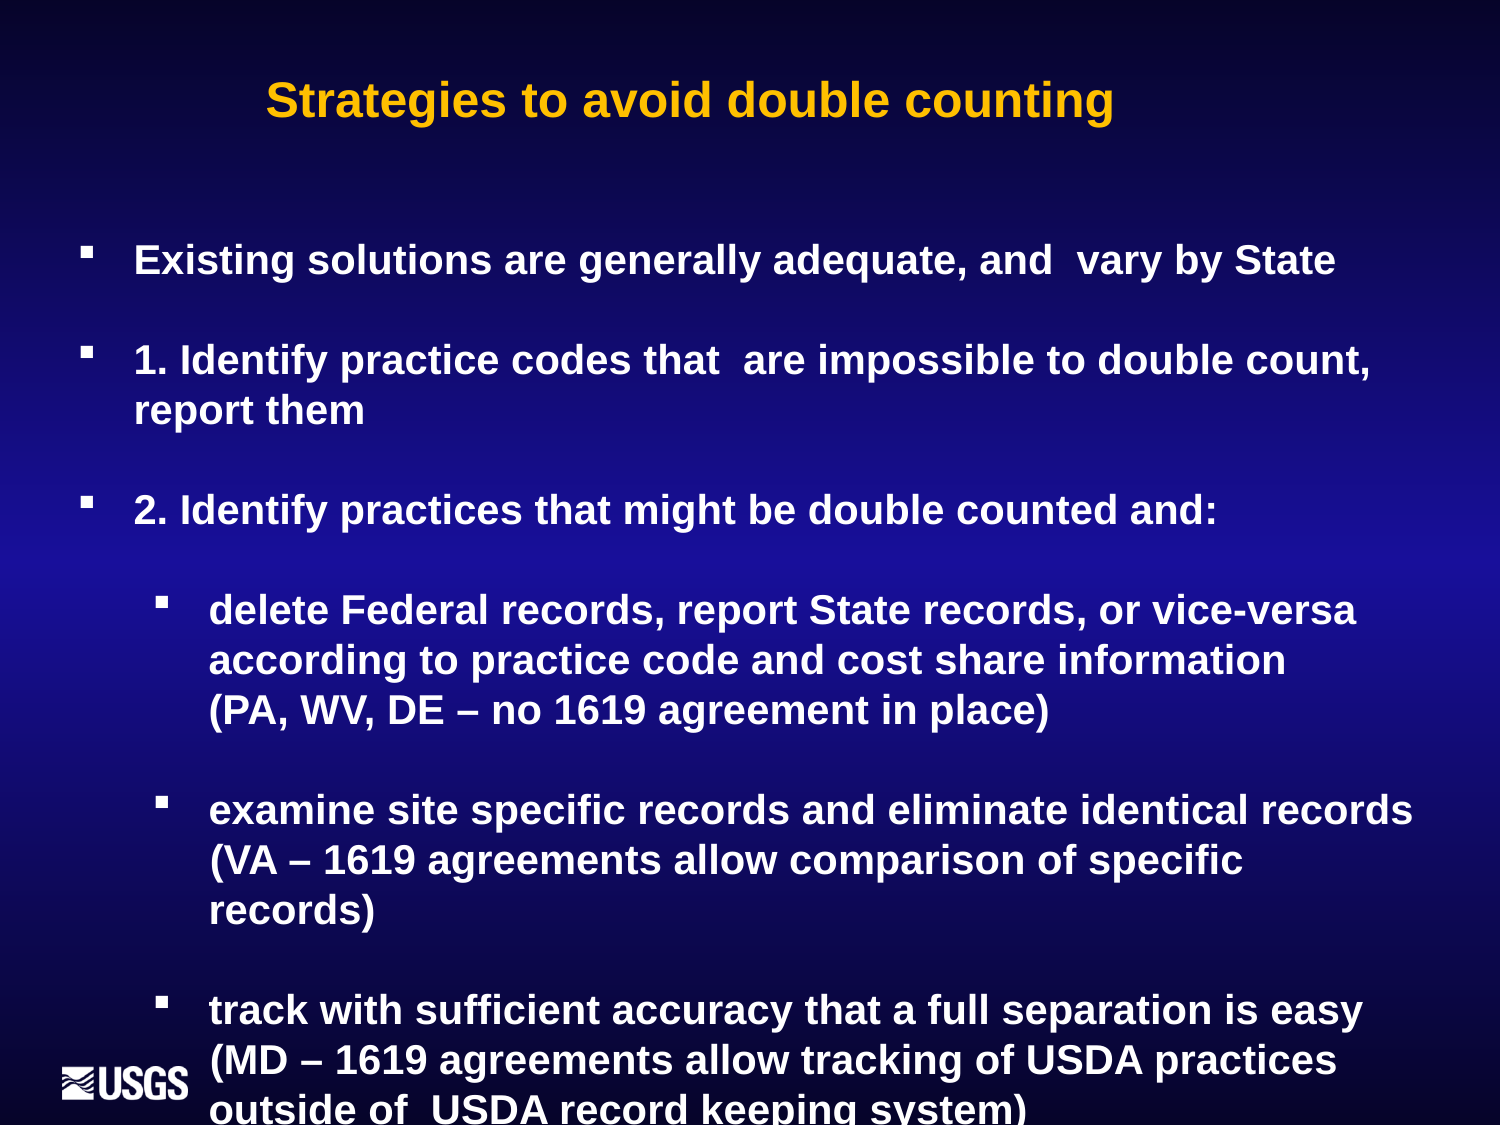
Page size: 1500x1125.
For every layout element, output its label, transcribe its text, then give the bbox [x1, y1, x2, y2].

text_box Strategies to avoid double counting [250, 0, 1131, 135]
text_box Existing solutions are generally adequate, and vary by State 1. Identify practice codes that are impossible to double count, report them 2. Identify practices that might be double counted and: delete Federal records, report State records, or vice-versa according to practice code and cost share information (PA, WV, DE – no 1619 agreement in place) examine site specific records and eliminate identical records (VA – 1619 agreements allow comparison of specific records) track with sufficient accuracy that a full separation is easy (MD – 1619 agreements allow tracking of USDA practices outside of USDA record keeping system) [62, 174, 1438, 1125]
